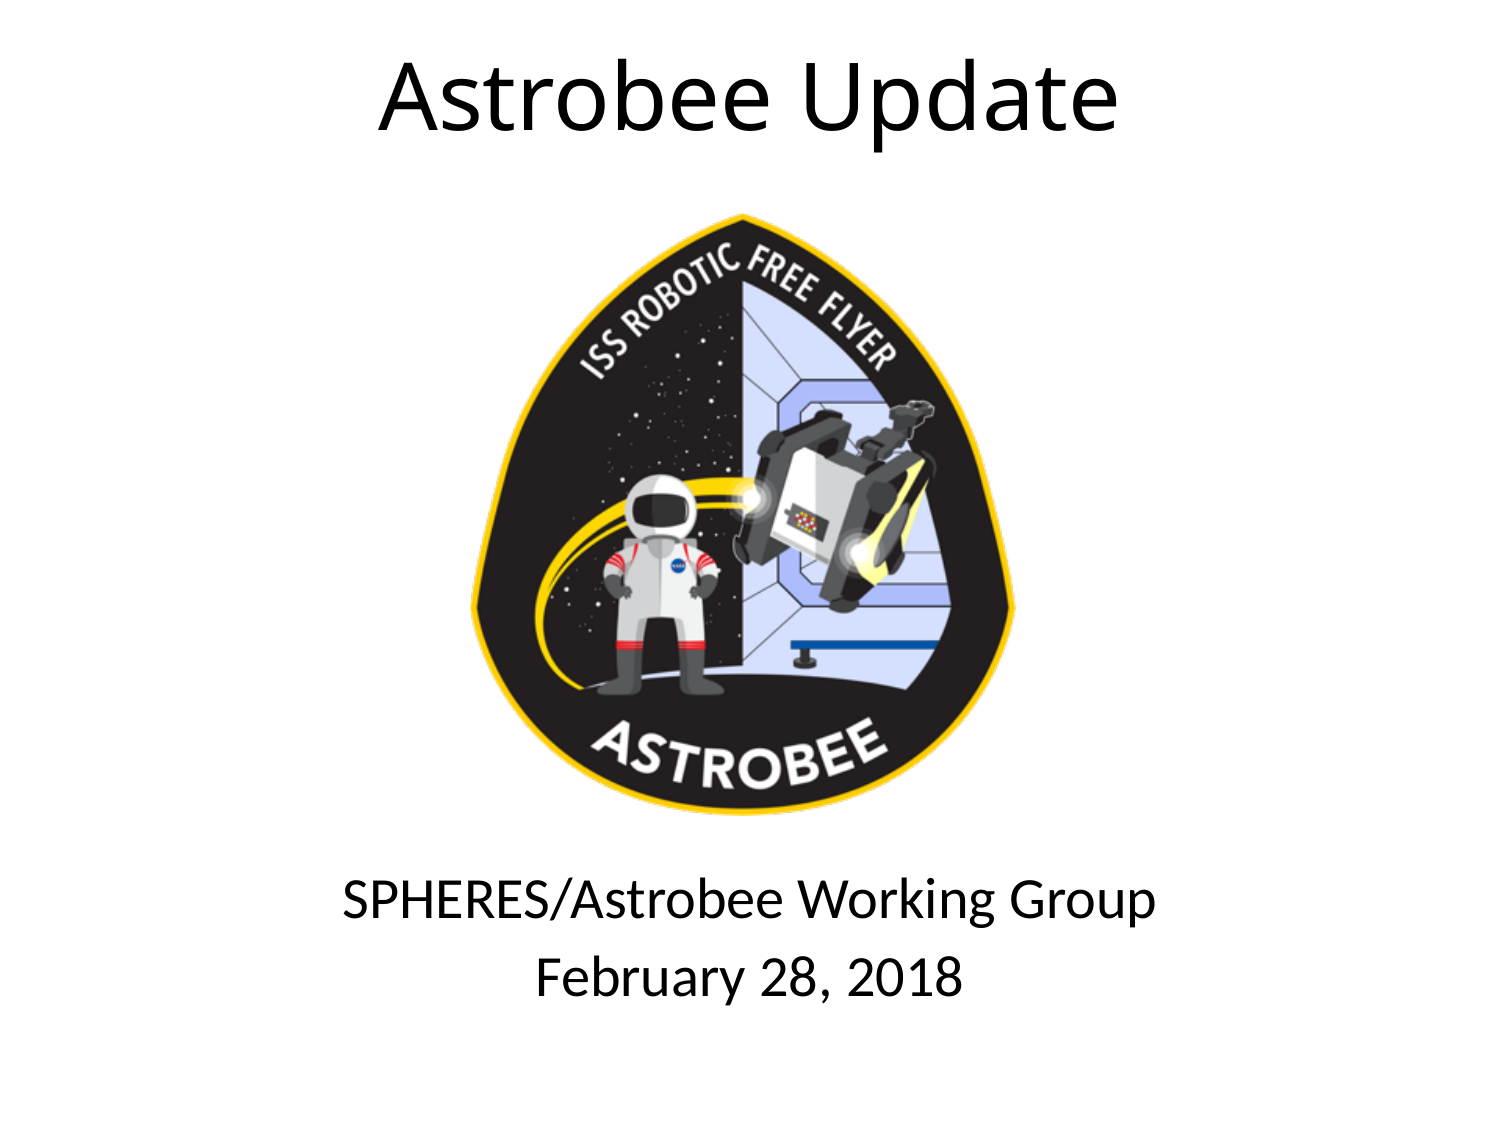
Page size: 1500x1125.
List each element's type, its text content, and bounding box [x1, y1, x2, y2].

picture [470, 213, 1016, 816]
subtitle SPHERES/Astrobee Working Group February 28, 2018 [187, 834, 1313, 1043]
title Astrobee Update [111, 10, 1389, 190]
